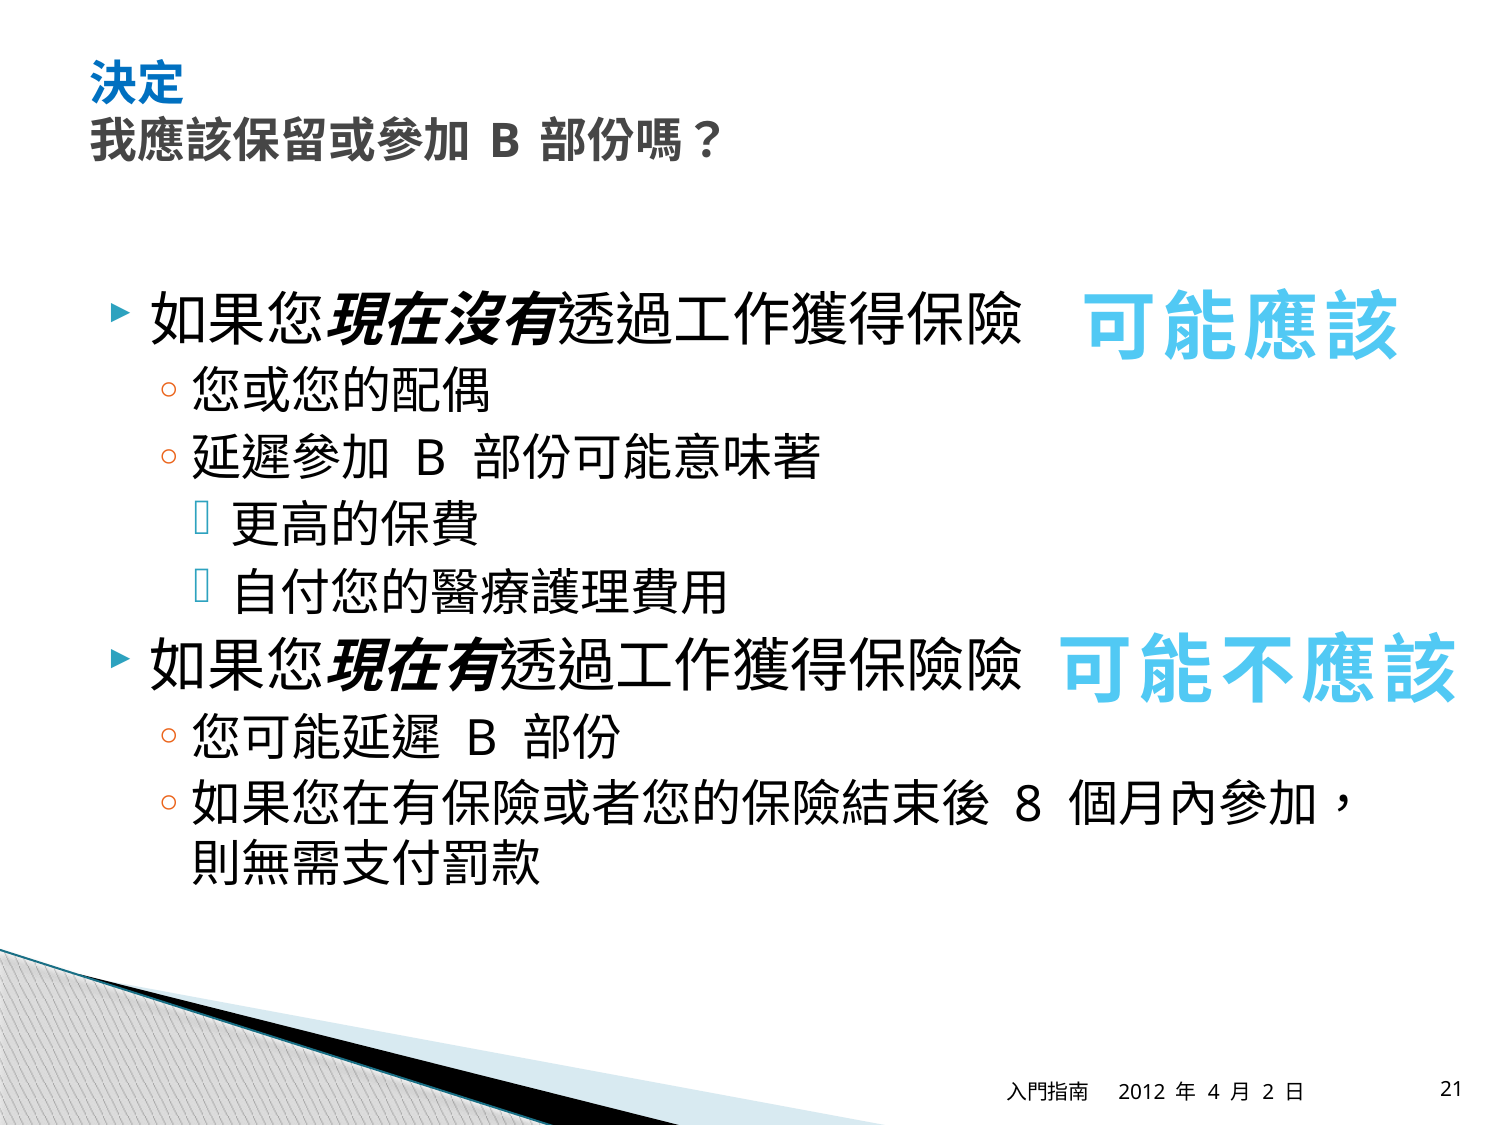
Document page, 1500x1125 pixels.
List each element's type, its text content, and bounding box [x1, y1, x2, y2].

text_box 可能不應該 [1042, 614, 1473, 720]
footer 入門指南 [718, 1051, 1105, 1112]
slide_number 21 [1418, 1051, 1479, 1112]
text_box 可能應該 [1065, 271, 1415, 377]
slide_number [1105, 1051, 1418, 1112]
title 決定 我應該保留或參加 B 部份嗎？ [75, 45, 1425, 233]
list 如果您現在沒有透過工作獲得保險 您或您的配偶 延遲參加 B 部份可能意味著 更高的保費 自付您的醫療護理費用 如果您現在有透過工作獲得保險險 您可能延遲 B 部份 如果您在有保險或者您的保險結束後 8 個月內參加， 則無需支付罰款 [75, 275, 1425, 1018]
